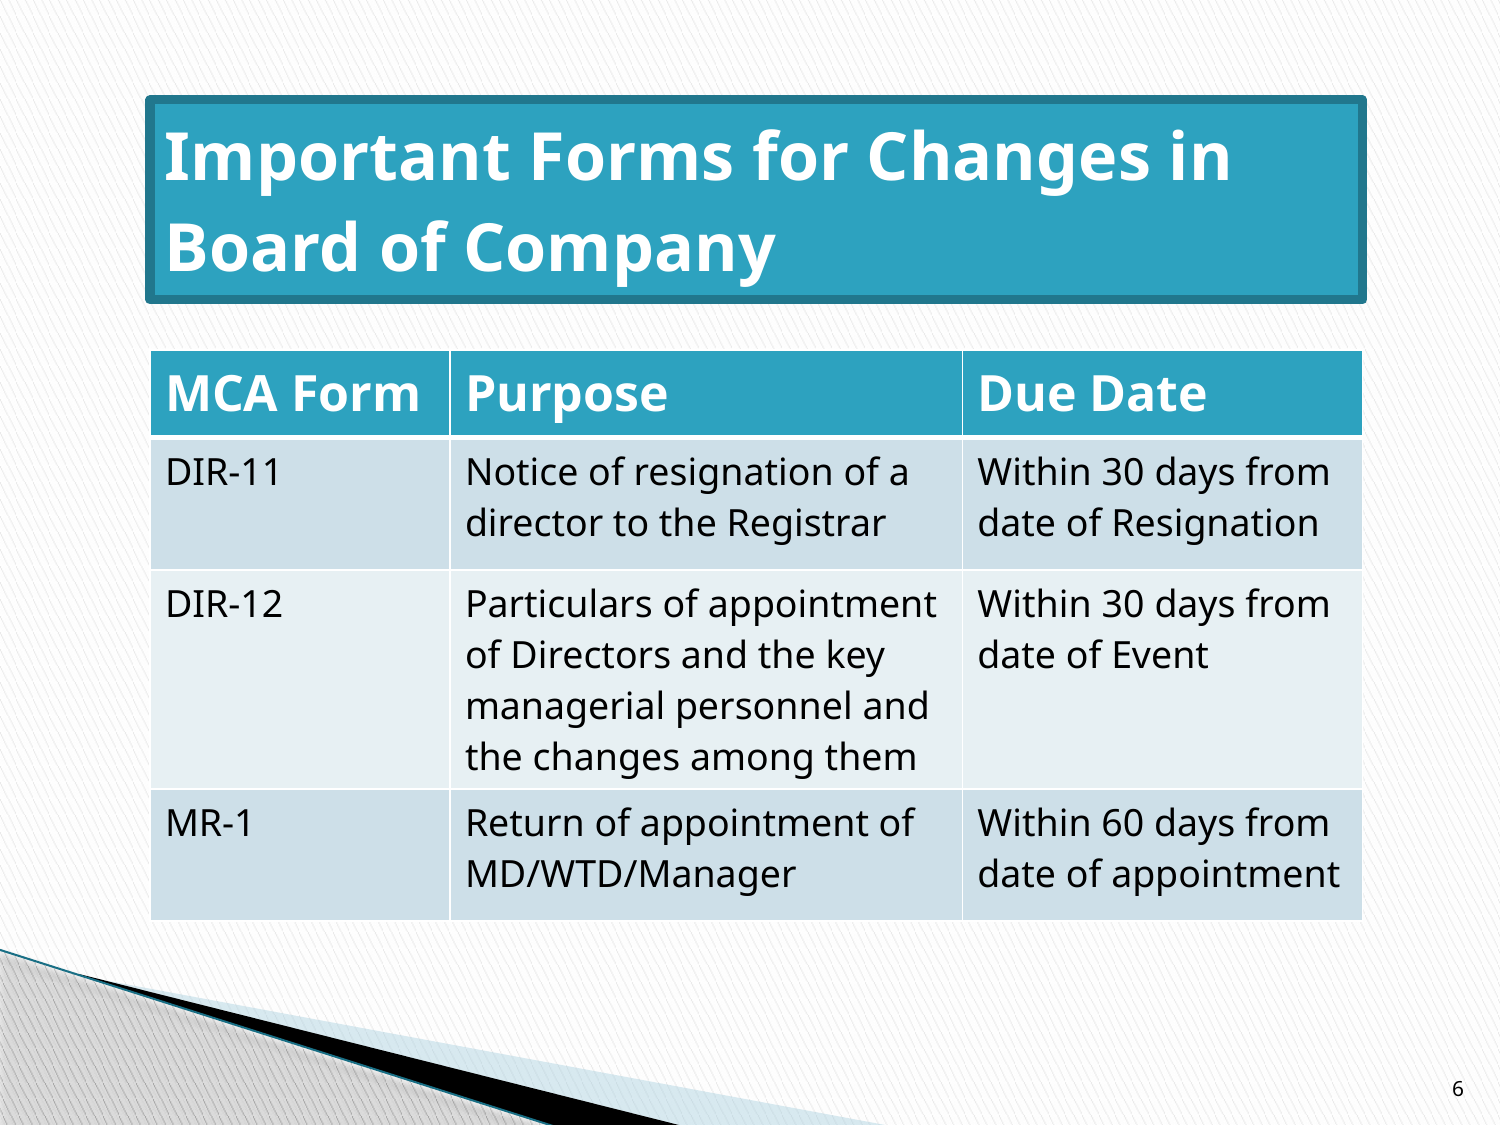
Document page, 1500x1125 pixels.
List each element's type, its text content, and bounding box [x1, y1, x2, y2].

table_header Due Date [963, 351, 1362, 435]
table_cell MR-1 [151, 790, 449, 920]
slide_number 6 [1418, 1051, 1479, 1112]
table_cell DIR-12 [151, 571, 449, 788]
table_cell Within 30 days from date of Event [963, 571, 1362, 788]
table_cell DIR-11 [151, 440, 449, 569]
title Important Forms for Changes in Board of Company [145, 95, 1367, 304]
table_header MCA Form [151, 351, 449, 435]
table_cell Within 30 days from date of Resignation [963, 440, 1362, 569]
table_cell Notice of resignation of a director to the Registrar [451, 440, 962, 569]
table_cell Within 60 days from date of appointment [963, 790, 1362, 920]
table_cell Return of appointment of MD/WTD/Manager [451, 790, 962, 920]
table_header Purpose [451, 351, 962, 435]
table_cell Particulars of appointment of Directors and the key managerial personnel and the changes among them [451, 571, 962, 788]
